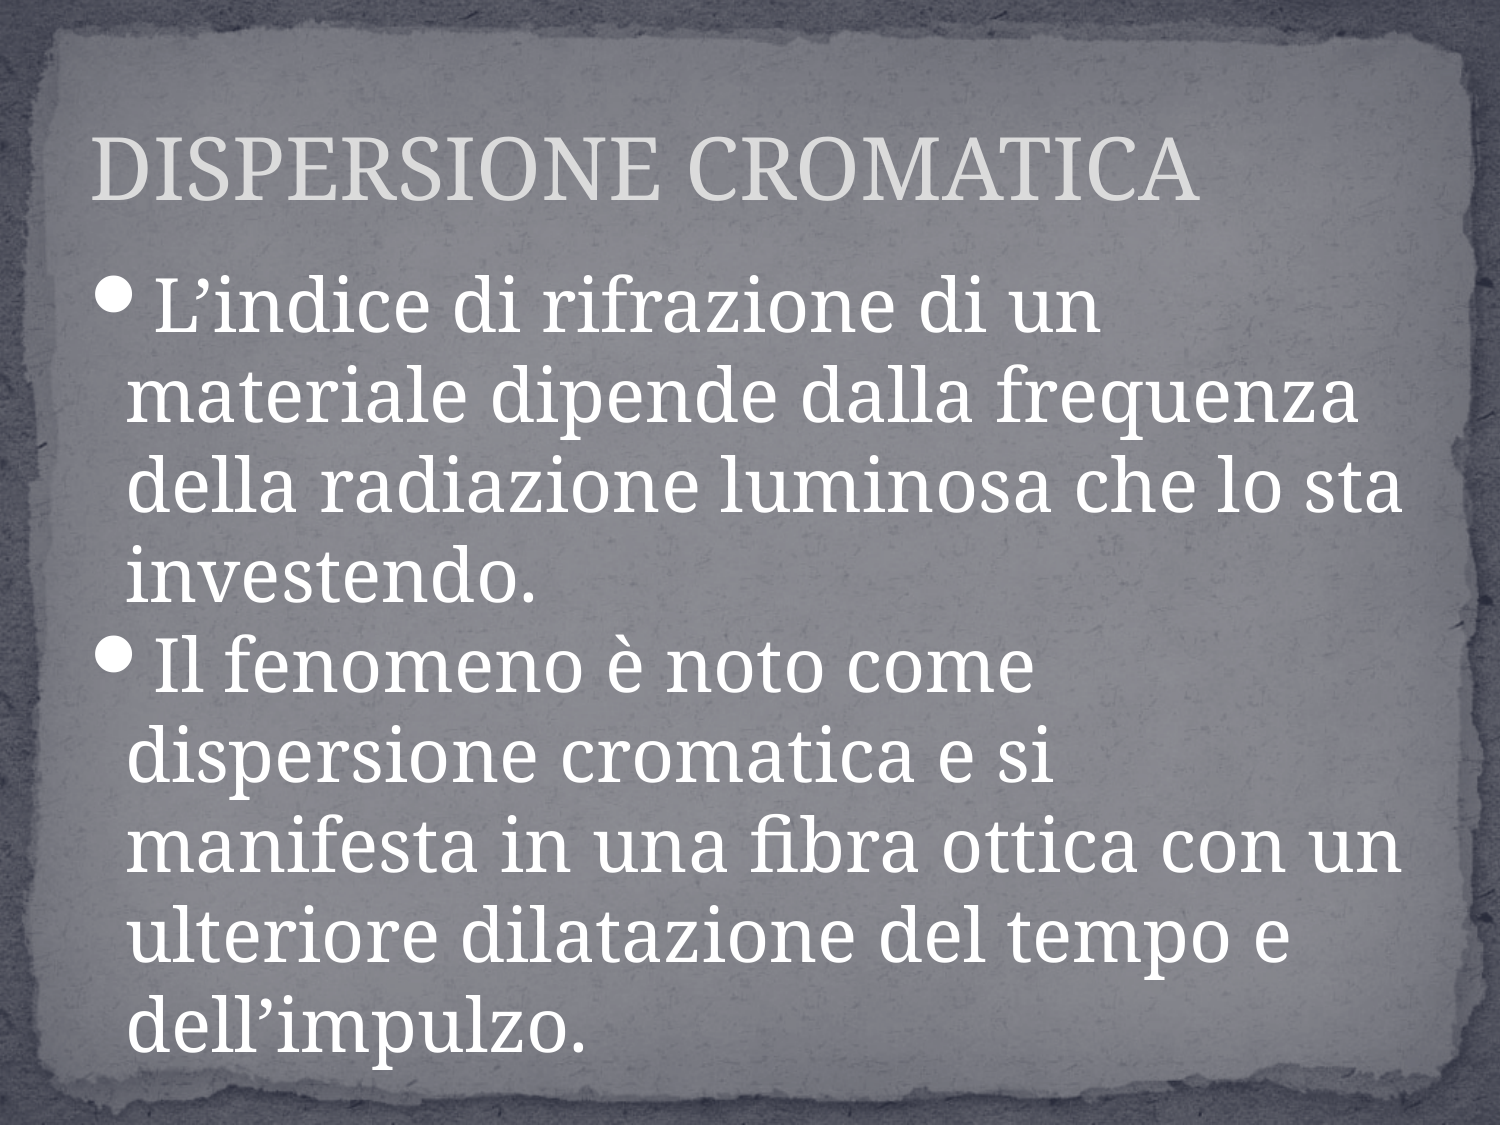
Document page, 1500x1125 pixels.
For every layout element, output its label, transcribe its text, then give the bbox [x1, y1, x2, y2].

text_box DISPERSIONE CROMATICA [75, 24, 1425, 225]
text_box L’indice di rifrazione di un materiale dipende dalla frequenza della radiazione luminosa che lo sta investendo. Il fenomeno è noto come dispersione cromatica e si manifesta in una fibra ottica con un ulteriore dilatazione del tempo e dell’impulzo. [75, 249, 1425, 1000]
picture [0, 0, 1500, 1125]
